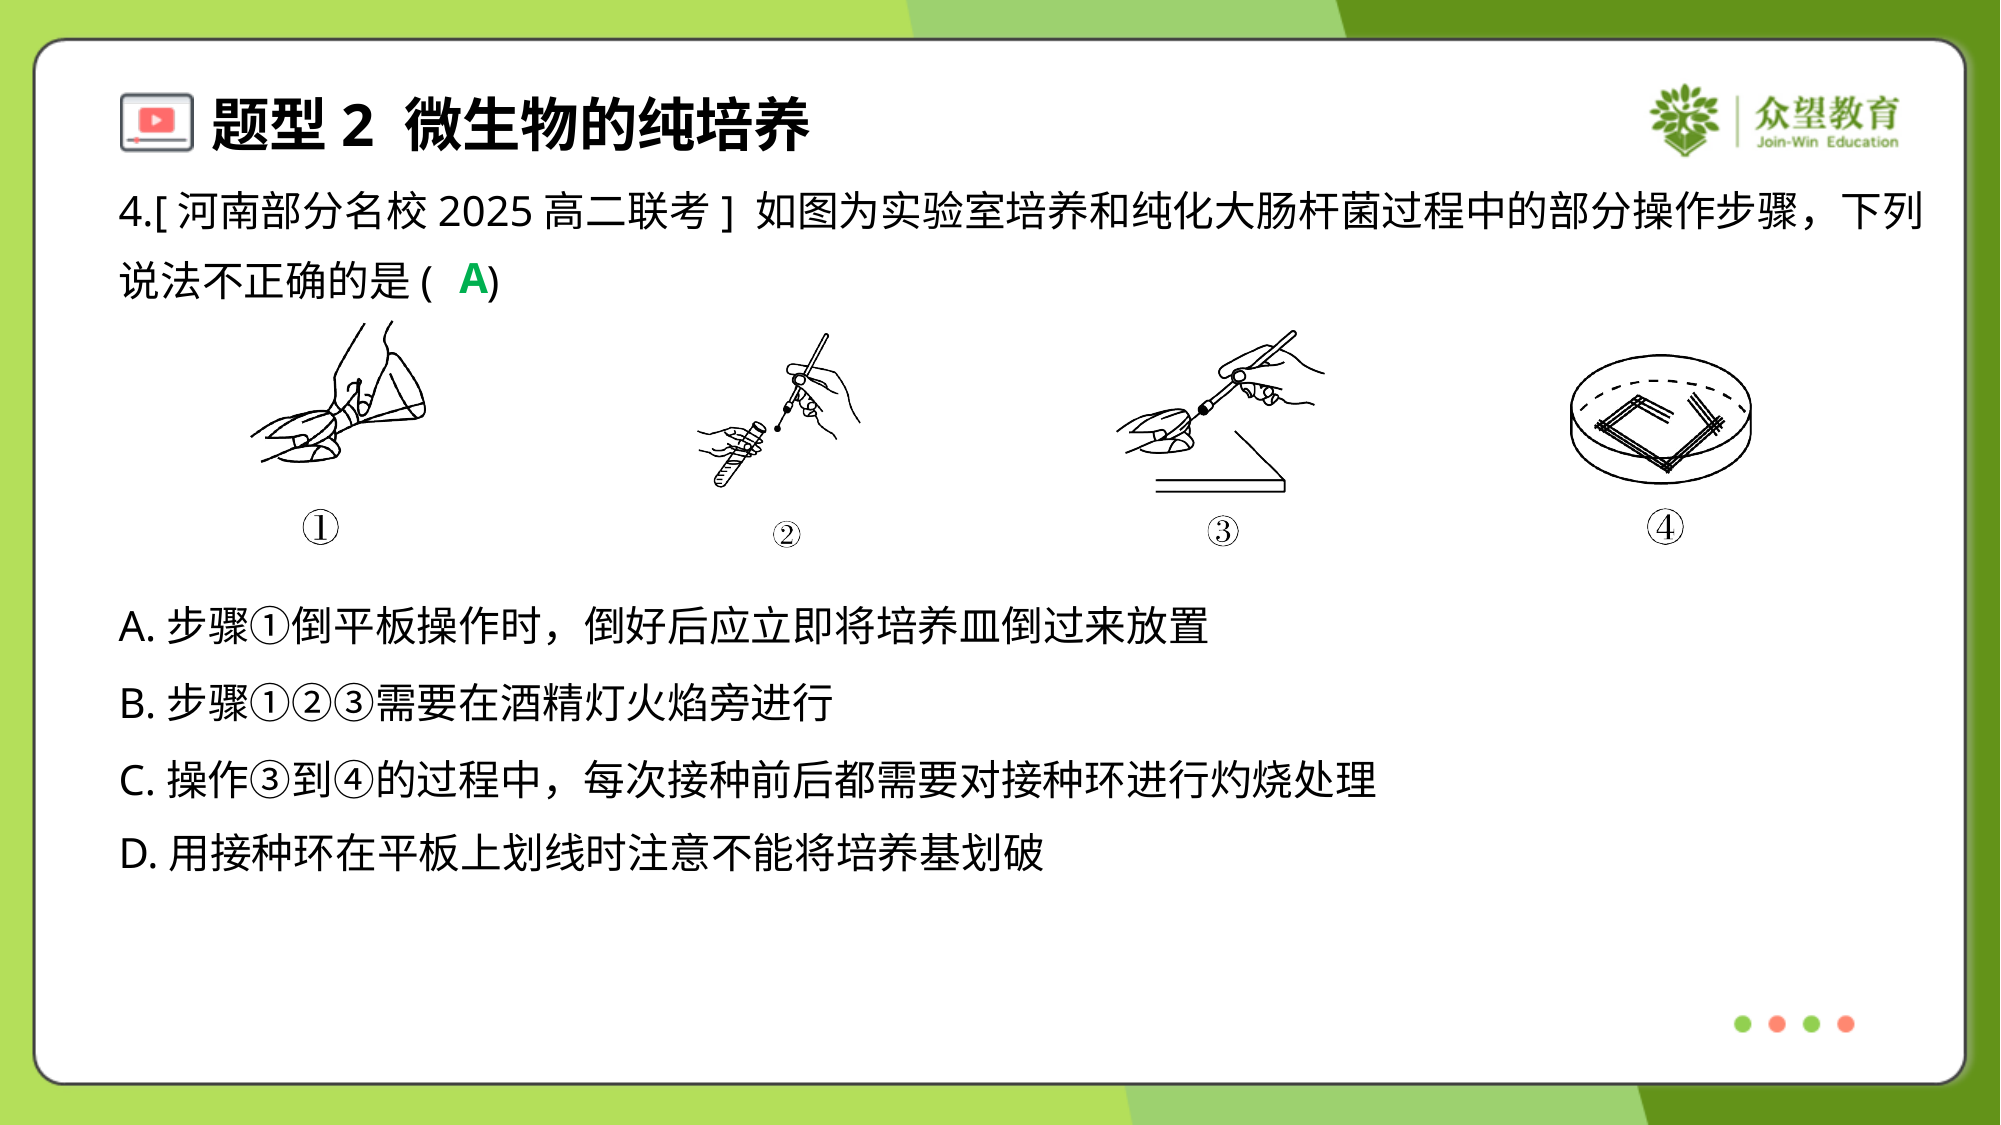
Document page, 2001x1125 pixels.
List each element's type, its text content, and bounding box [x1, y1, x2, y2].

text_box 4.[河南部分名校2025高二联考] 如图为实验室培养和纯化大肠杆菌过程中的部分操作步骤，下列 说法不正确的是( ) [118, 159, 1883, 298]
text_box A.步骤①倒平板操作时，倒好后应立即将培养皿倒过来放置 B.步骤①②③需要在酒精灯火焰旁进行 C.操作③到④的过程中，每次接种前后都需要对接种环进行灼烧处理 D.用接种环在平板上划线时注意不能将培养基划破 [118, 574, 1883, 869]
text_box A [442, 231, 505, 296]
picture [0, 0, 2000, 1125]
